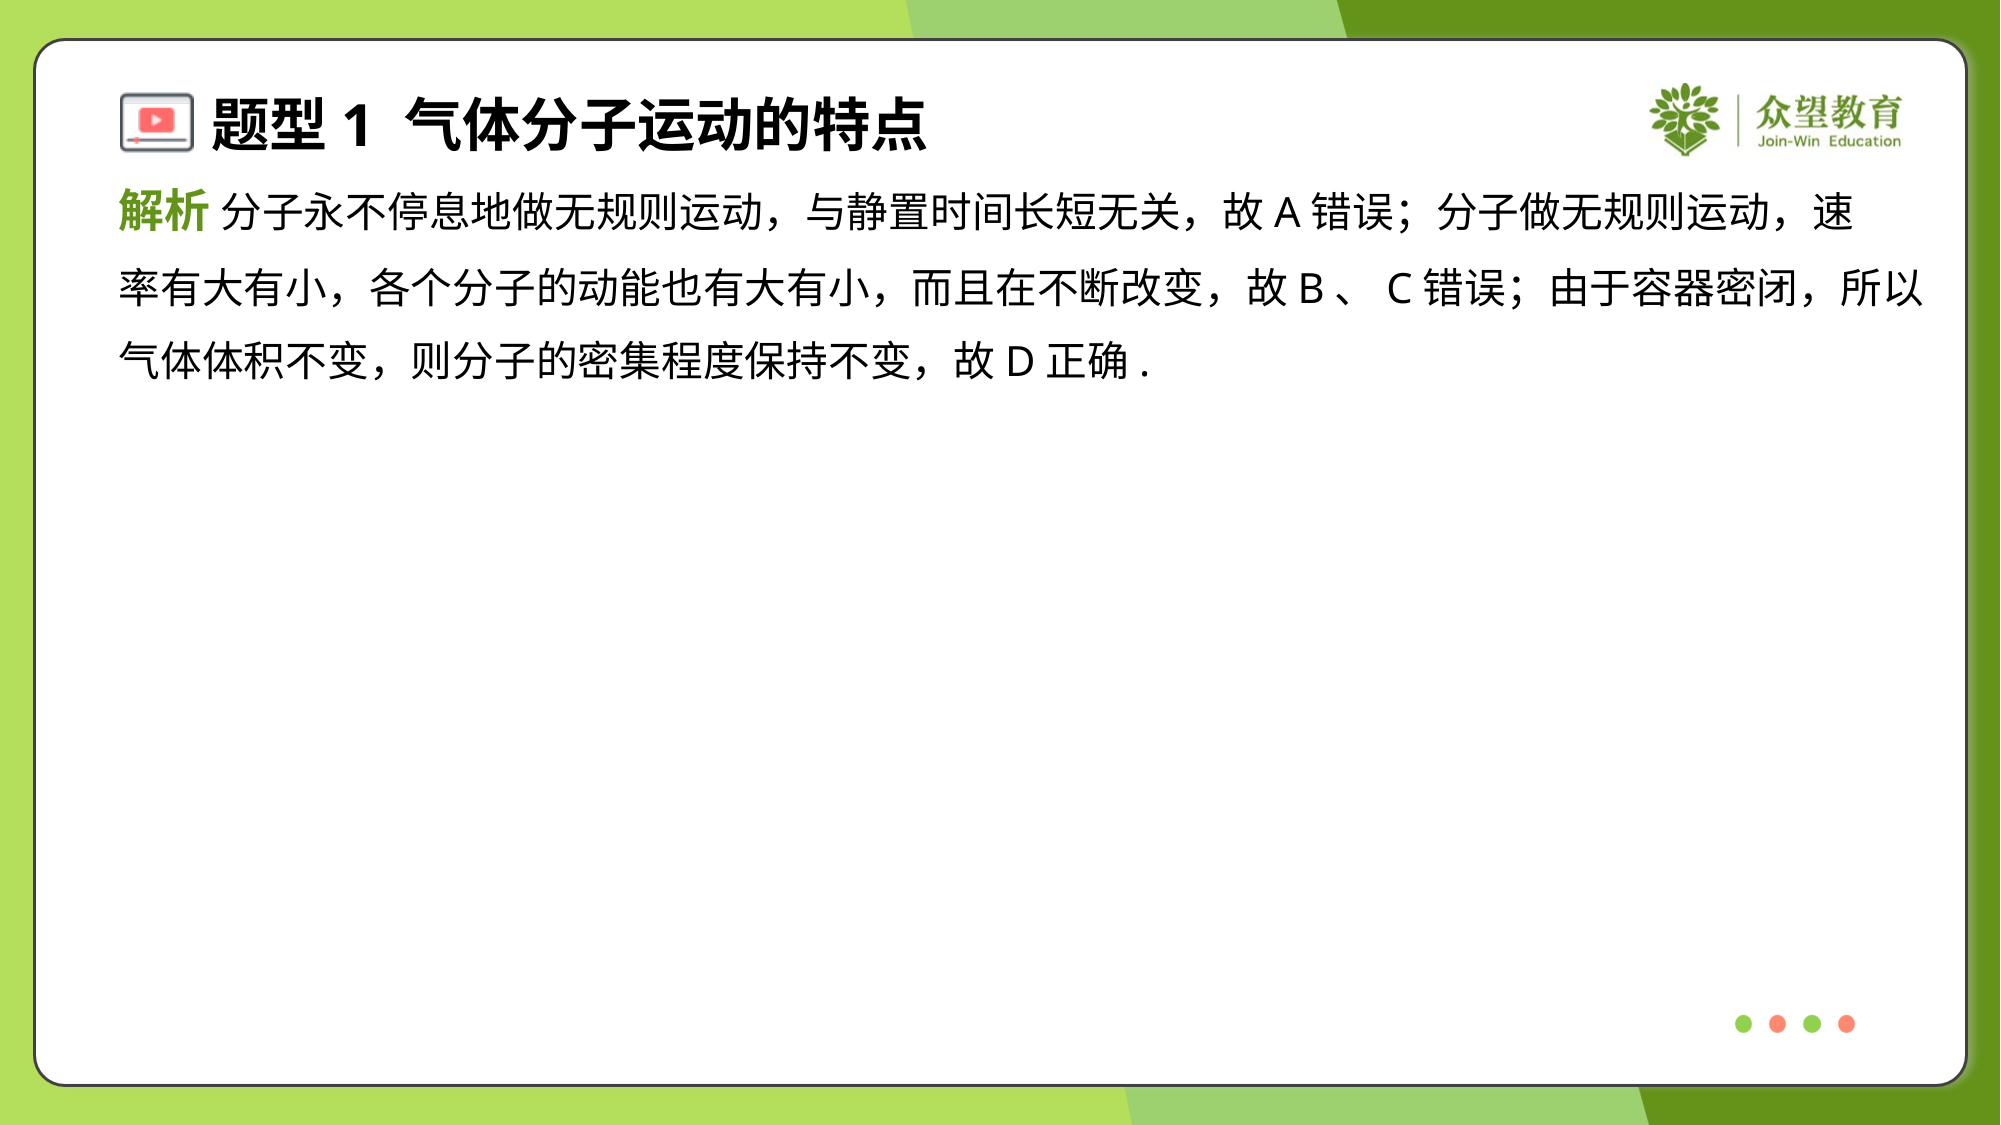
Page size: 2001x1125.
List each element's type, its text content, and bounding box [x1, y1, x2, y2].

text_box 解析 分子永不停息地做无规则运动，与静置时间长短无关，故A错误；分子做无规则运动，速 率有大有小，各个分子的动能也有大有小，而且在不断改变，故B、C错误；由于容器密闭，所以 气体体积不变，则分子的密集程度保持不变，故D正确. [118, 159, 1883, 377]
picture [0, 0, 2000, 1125]
